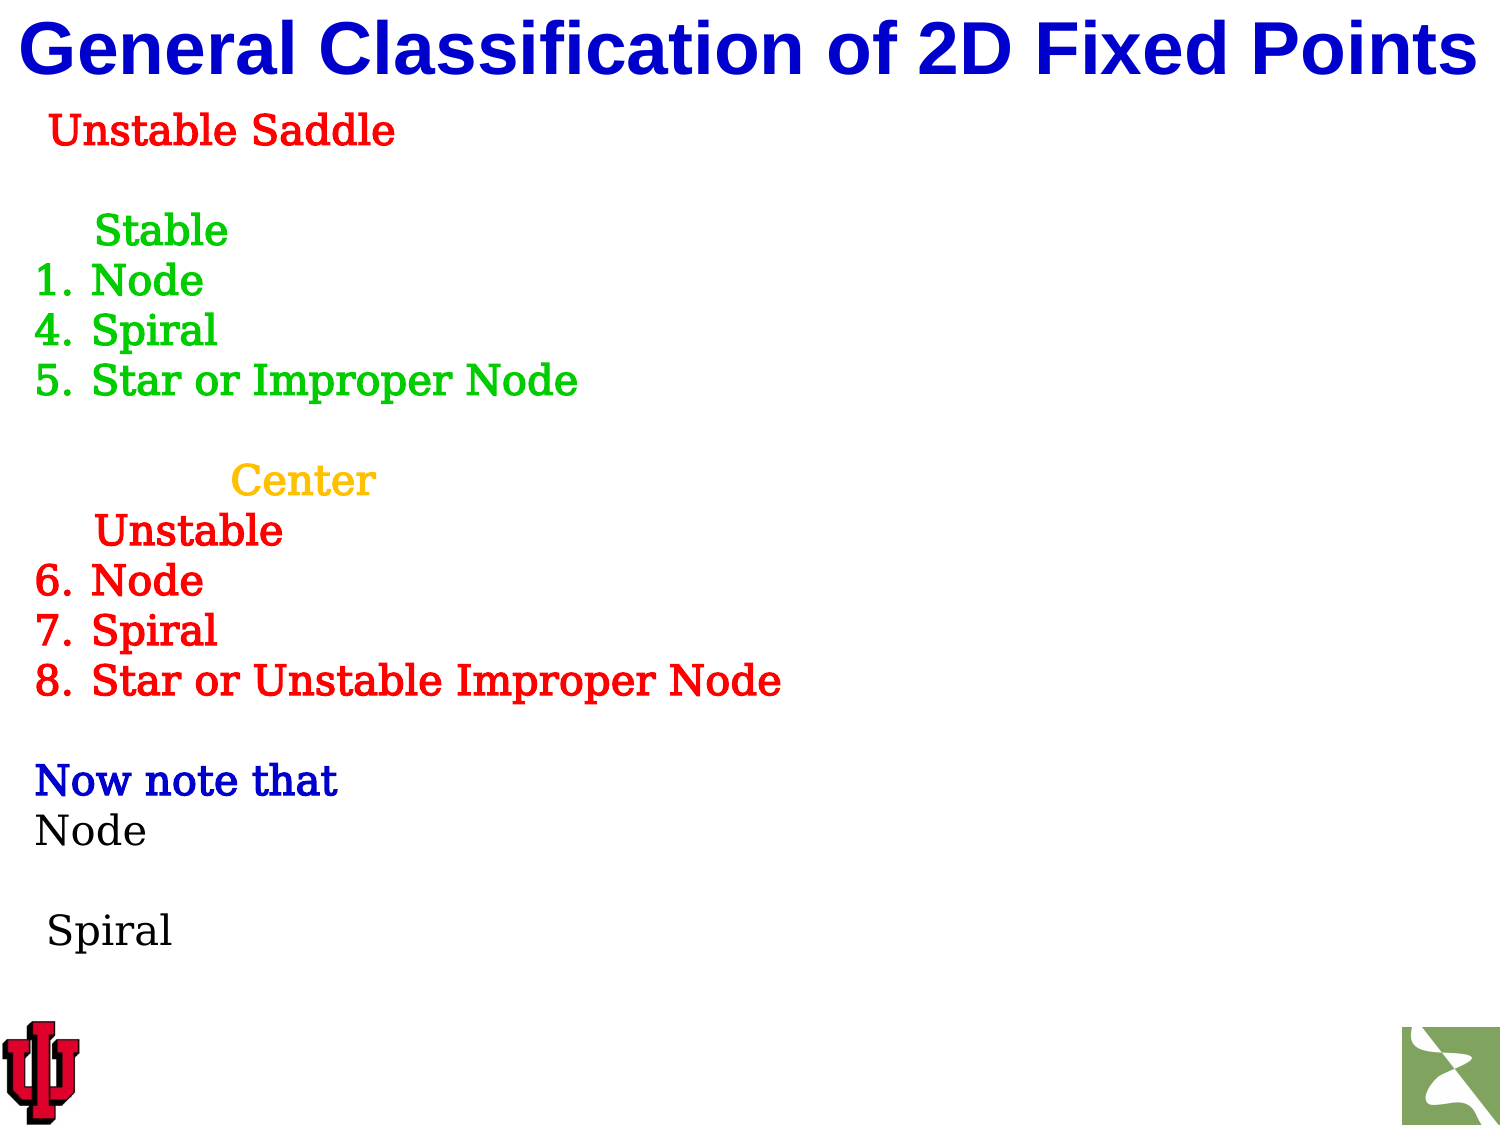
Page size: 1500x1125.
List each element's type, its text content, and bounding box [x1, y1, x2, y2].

picture [1402, 1027, 1500, 1125]
title General Classification of 2D Fixed Points [0, 0, 1500, 90]
picture [0, 1020, 80, 1125]
